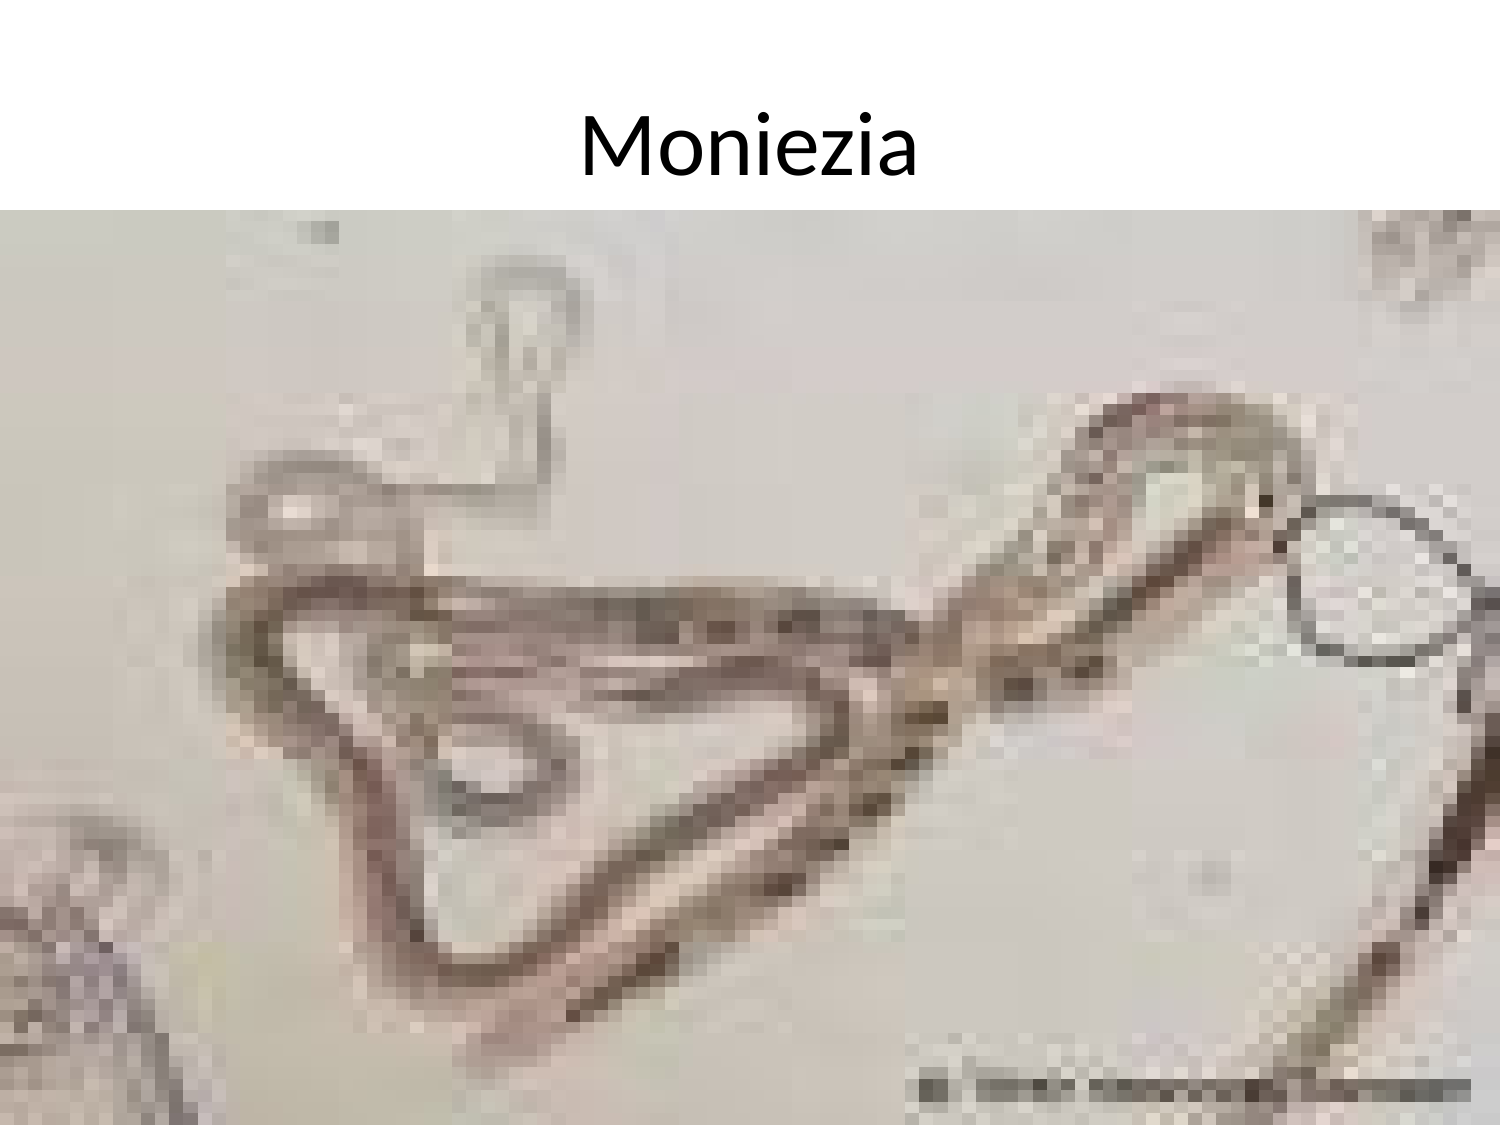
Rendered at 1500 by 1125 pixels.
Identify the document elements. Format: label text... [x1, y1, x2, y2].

title Moniezia [75, 45, 1425, 209]
picture [0, 210, 1500, 1125]
